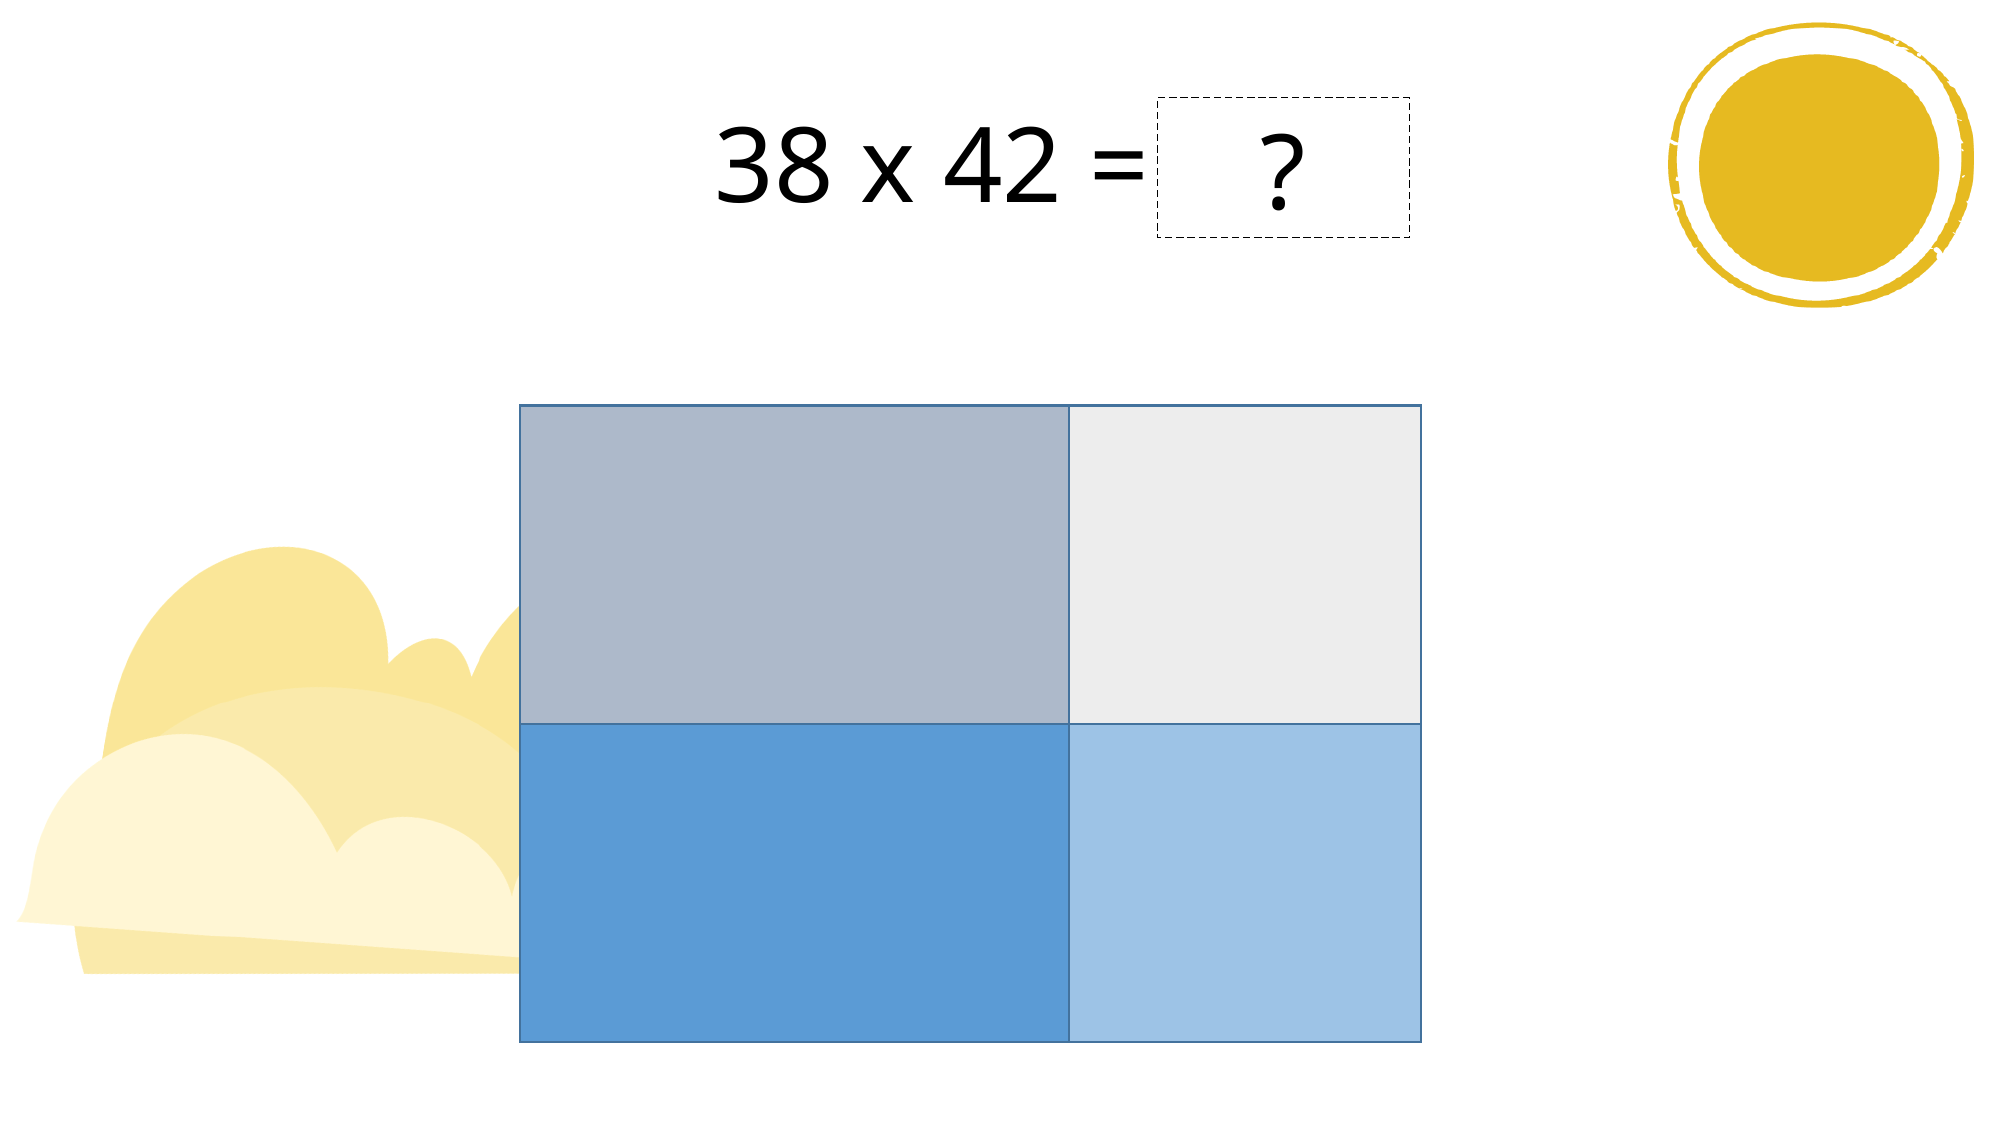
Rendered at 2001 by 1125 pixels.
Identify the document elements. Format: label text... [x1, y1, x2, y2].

text_box [1068, 404, 1422, 723]
text_box [1391, 723, 1422, 1043]
text_box ? [1157, 97, 1410, 238]
picture [1668, 22, 1974, 308]
title 38 x 42 = [699, 59, 1179, 278]
picture [11, 470, 1391, 1125]
text_box [519, 404, 1068, 570]
